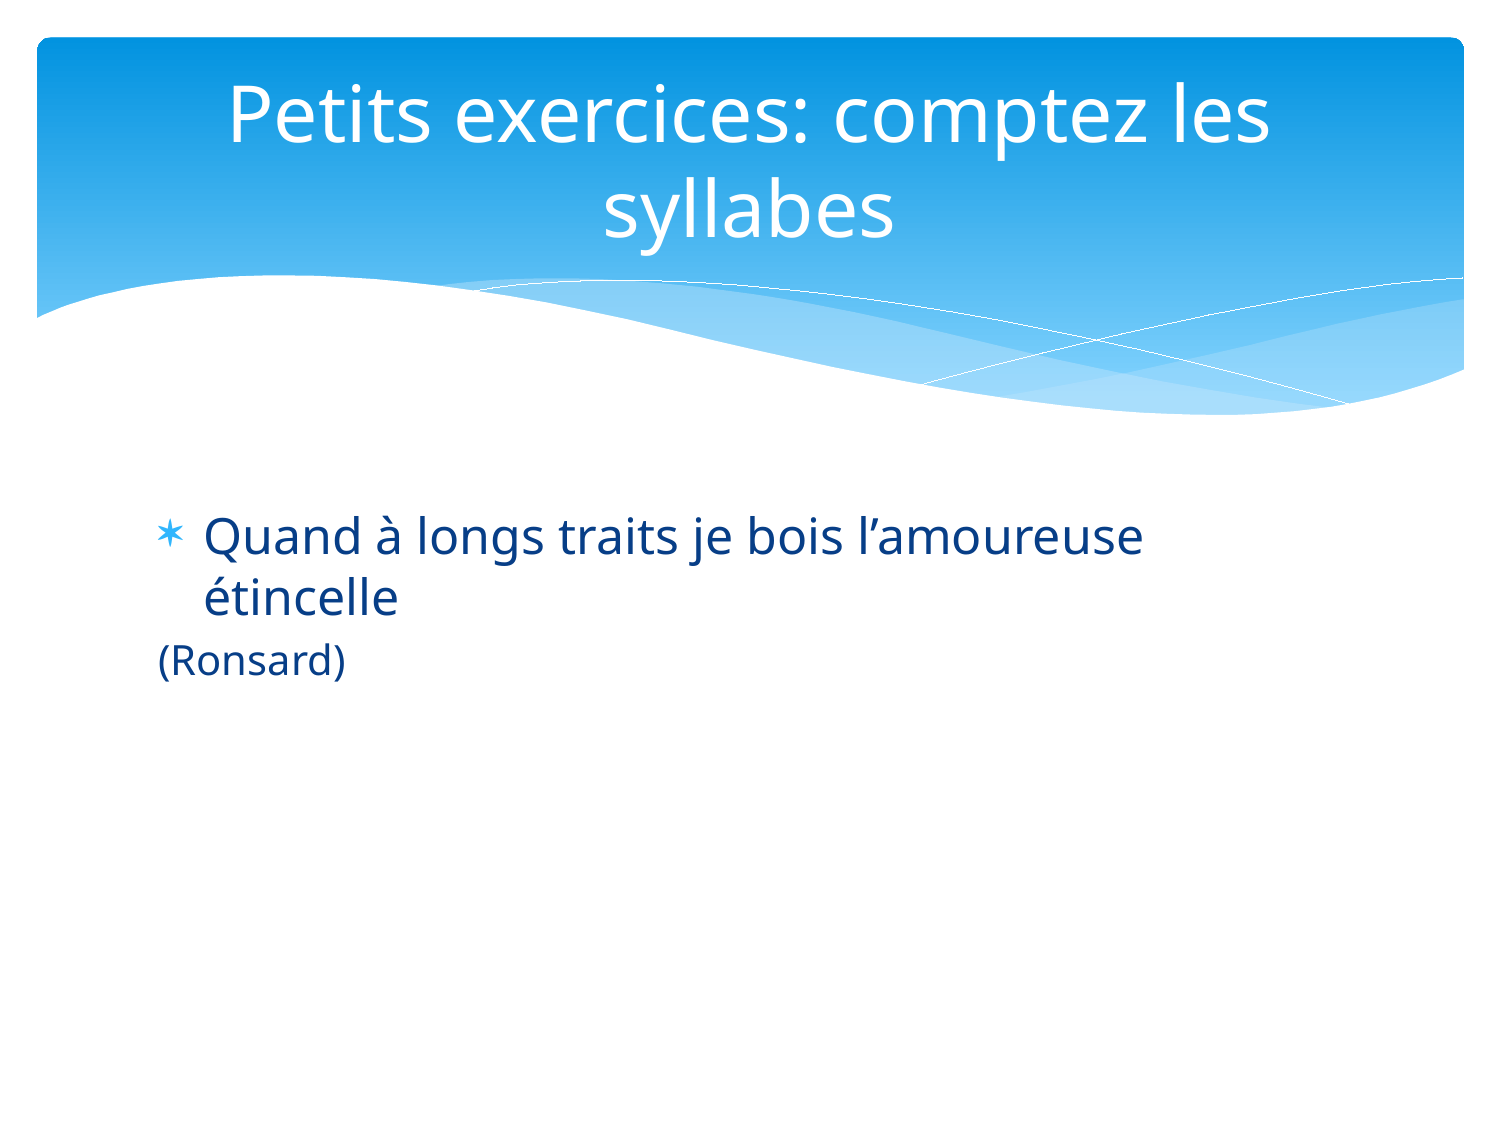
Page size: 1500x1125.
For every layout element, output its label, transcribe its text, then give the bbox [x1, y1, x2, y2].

title Petits exercices: comptez les syllabes [75, 55, 1425, 261]
list Quand à longs traits je bois l’amoureuse étincelle (Ronsard) [143, 497, 1359, 1064]
